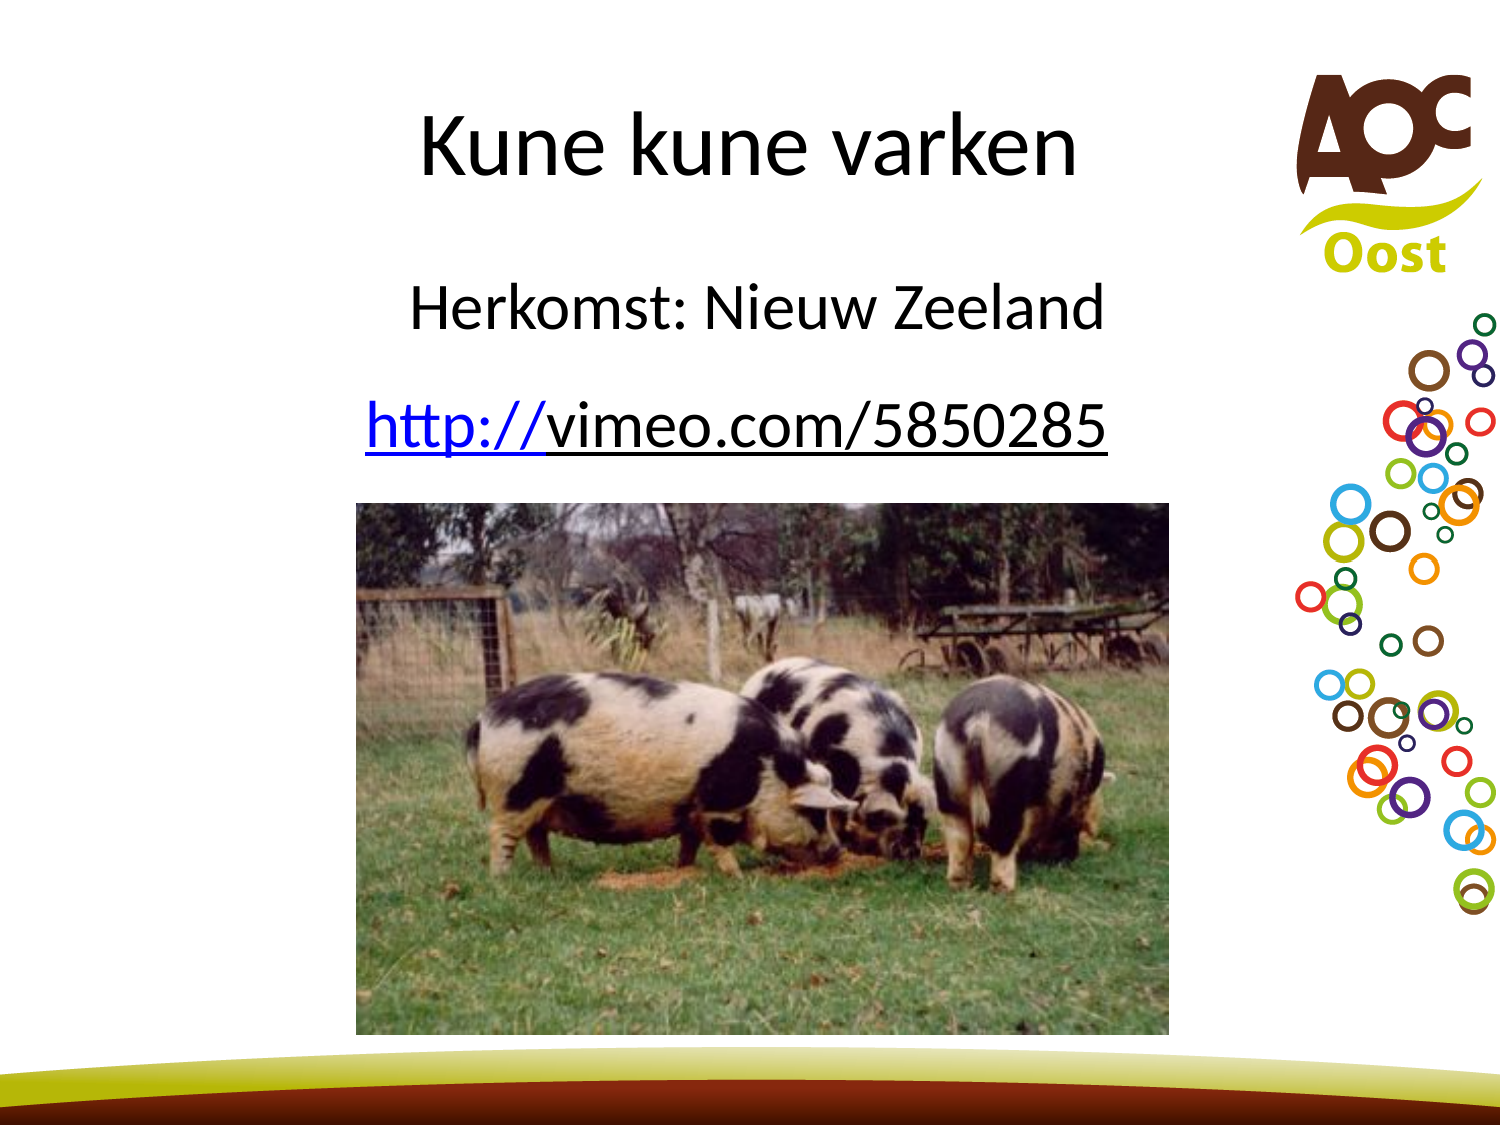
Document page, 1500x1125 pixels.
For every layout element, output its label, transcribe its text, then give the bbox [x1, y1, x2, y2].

text_box Herkomst: Nieuw Zeeland [348, 255, 1169, 350]
list http://vimeo.com/5850285 [218, 373, 1270, 976]
picture [0, 0, 1500, 1125]
title Kune kune varken [75, 45, 1425, 233]
